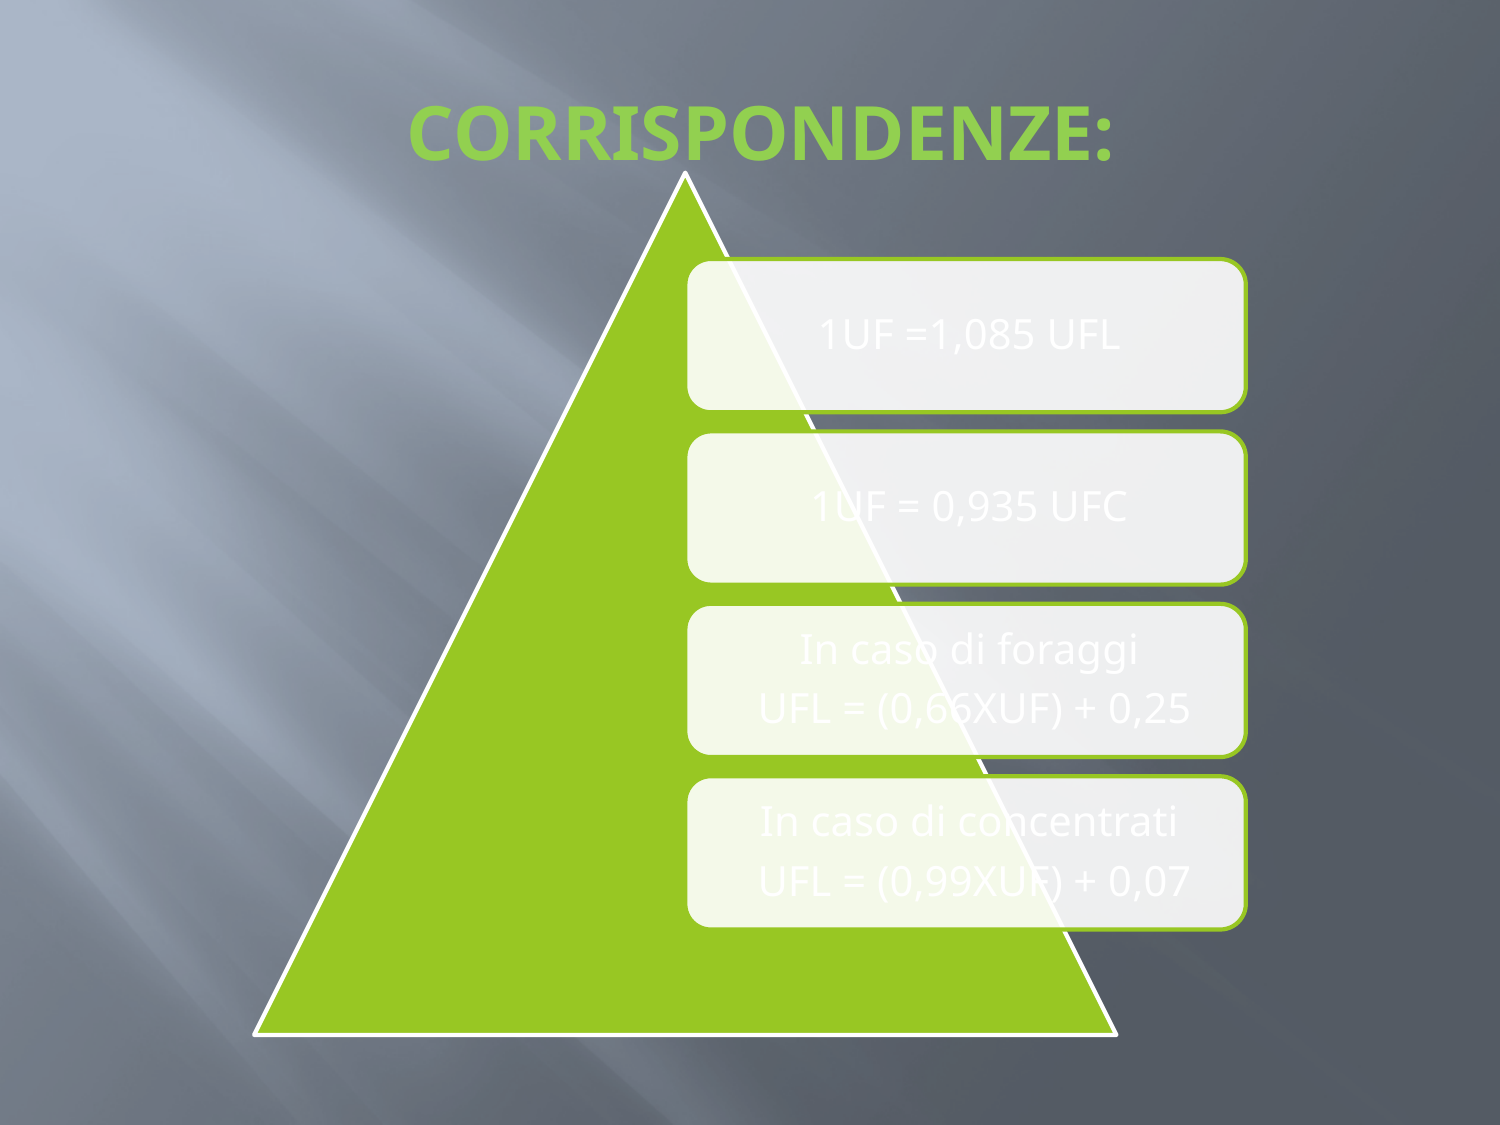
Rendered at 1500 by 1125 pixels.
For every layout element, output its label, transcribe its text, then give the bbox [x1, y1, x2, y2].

text_box CORRISPONDENZE: [369, 78, 1131, 172]
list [74, 172, 1426, 1036]
